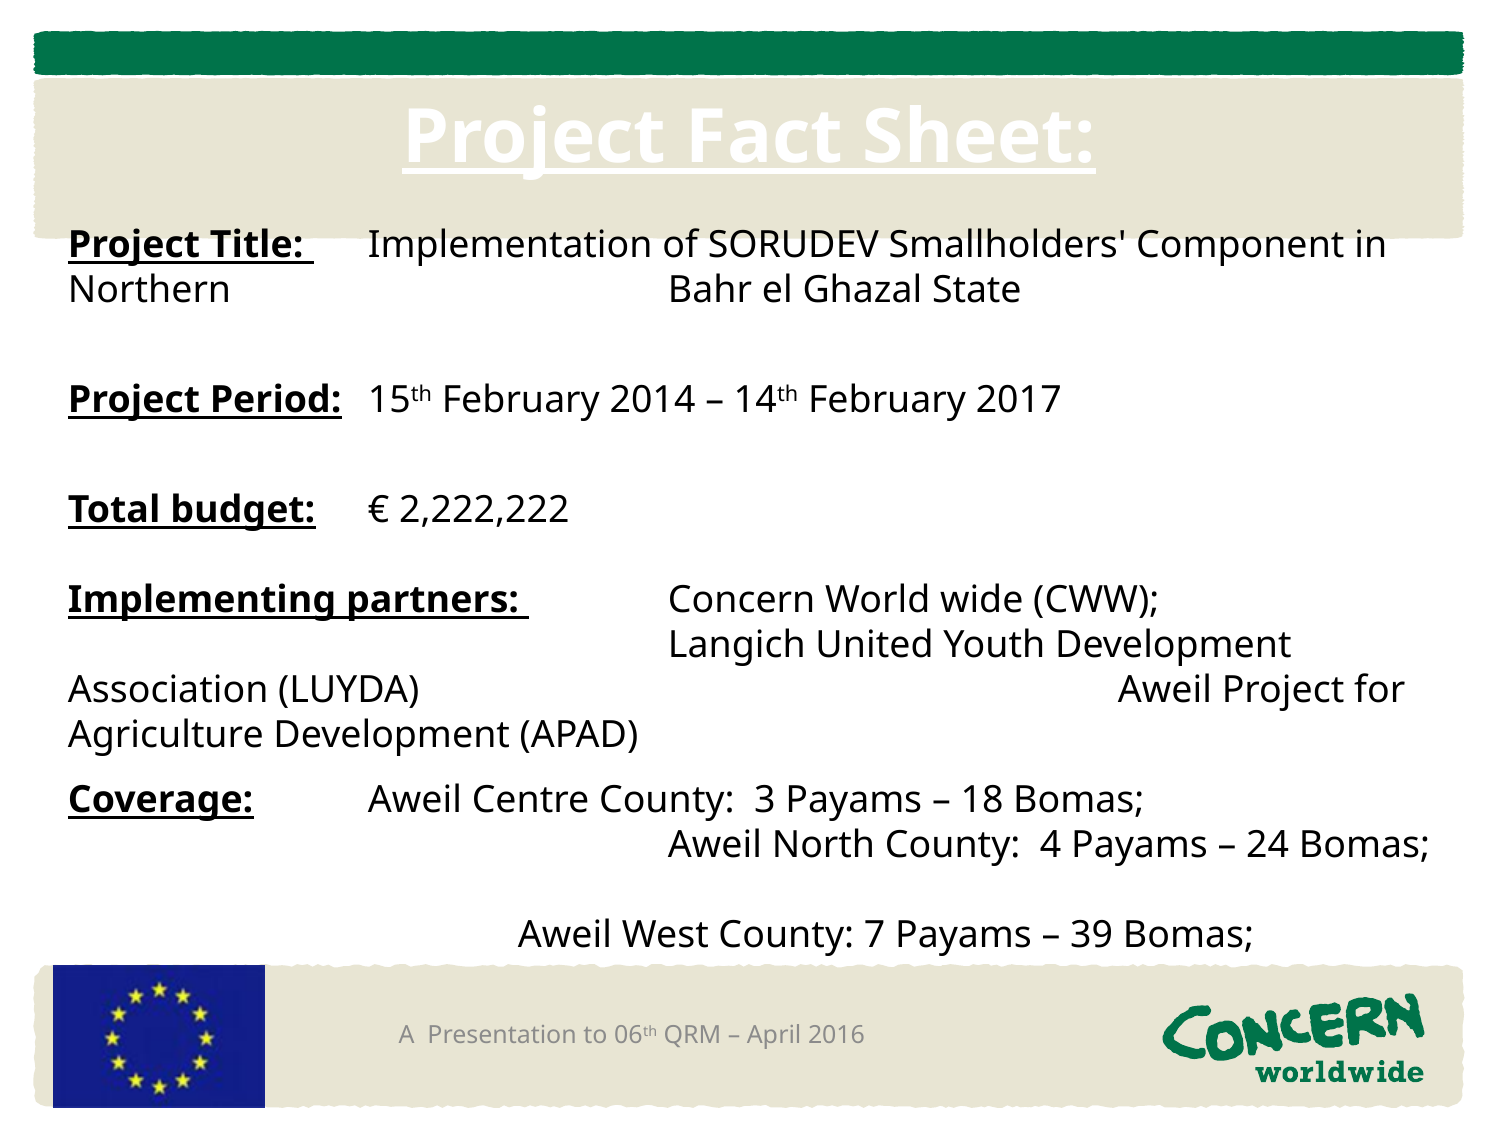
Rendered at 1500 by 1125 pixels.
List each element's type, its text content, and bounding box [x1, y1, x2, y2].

title Project Fact Sheet: [75, 45, 1424, 220]
list Project Title: Implementation of SORUDEV Smallholders' Component in Northern Bahr el Ghazal State Project Period: 15th February 2014 – 14th February 2017 Total budget: € 2,222,222 Implementing partners: Concern World wide (CWW); Langich United Youth Development Association (LUYDA) Aweil Project for Agriculture Development (APAD) Coverage: Aweil Centre County: 3 Payams – 18 Bomas; Aweil North County: 4 Payams – 24 Bomas; Aweil West County: 7 Payams – 39 Bomas; [53, 243, 1483, 953]
list A Presentation to 06th QRM – April 2016 [383, 1011, 1140, 1071]
picture [52, 965, 265, 1108]
